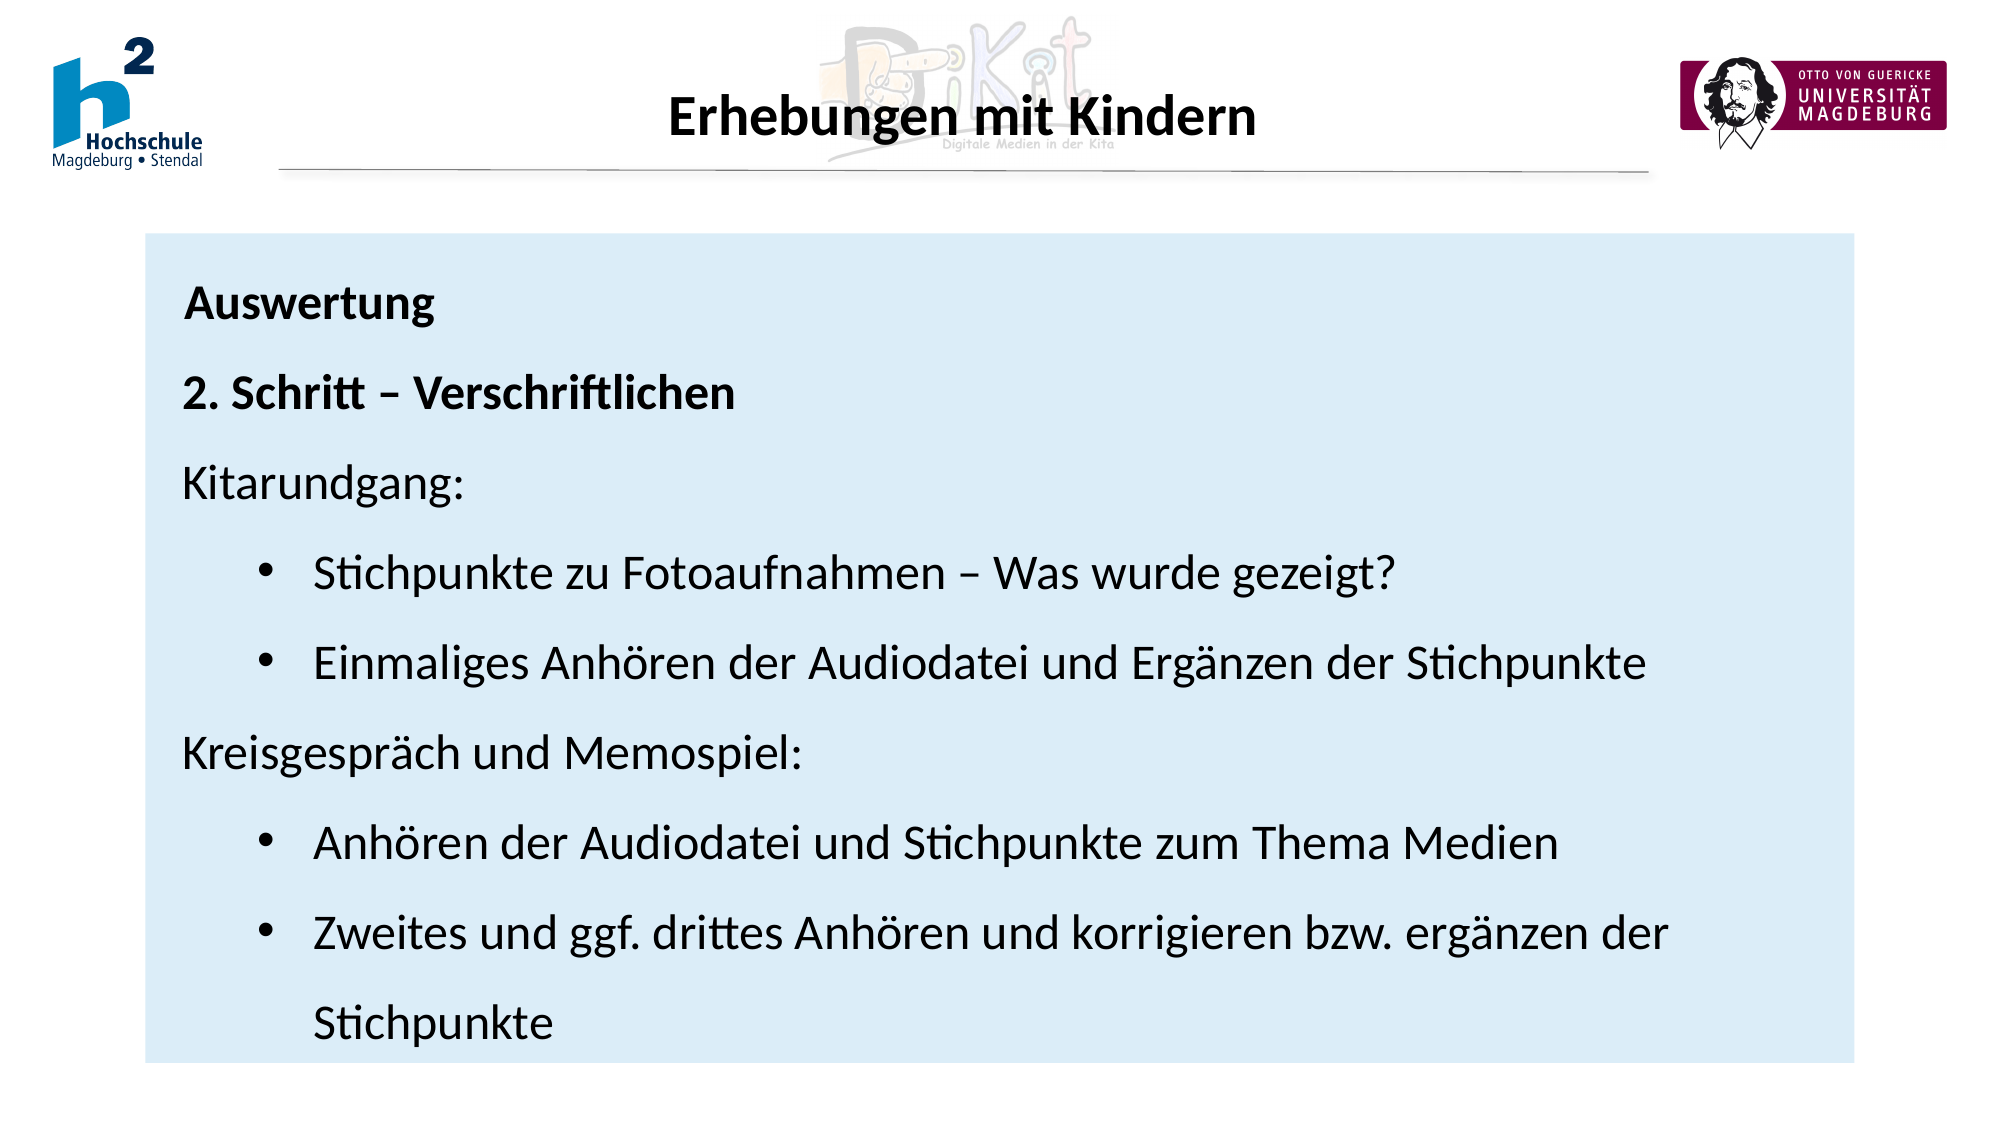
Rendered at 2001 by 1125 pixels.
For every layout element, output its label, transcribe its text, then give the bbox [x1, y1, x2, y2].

text_box Auswertung 2. Schritt – Verschriftlichen Kitarundgang: Stichpunkte zu Fotoaufnahmen – Was wurde gezeigt? Einmaliges Anhören der Audiodatei und Ergänzen der Stichpunkte Kreisgespräch und Memospiel: Anhören der Audiodatei und Stichpunkte zum Thema Medien Zweites und ggf. drittes Anhören und korrigieren bzw. ergänzen der Stichpunkte [167, 231, 1893, 1062]
text_box Erhebungen mit Kindern [1122, 69, 1649, 155]
picture [816, 14, 1119, 170]
text_box Erhebungen mit Kindern [278, 69, 811, 155]
picture [1680, 57, 1947, 150]
text_box [142, 233, 1868, 1063]
picture [53, 37, 202, 170]
